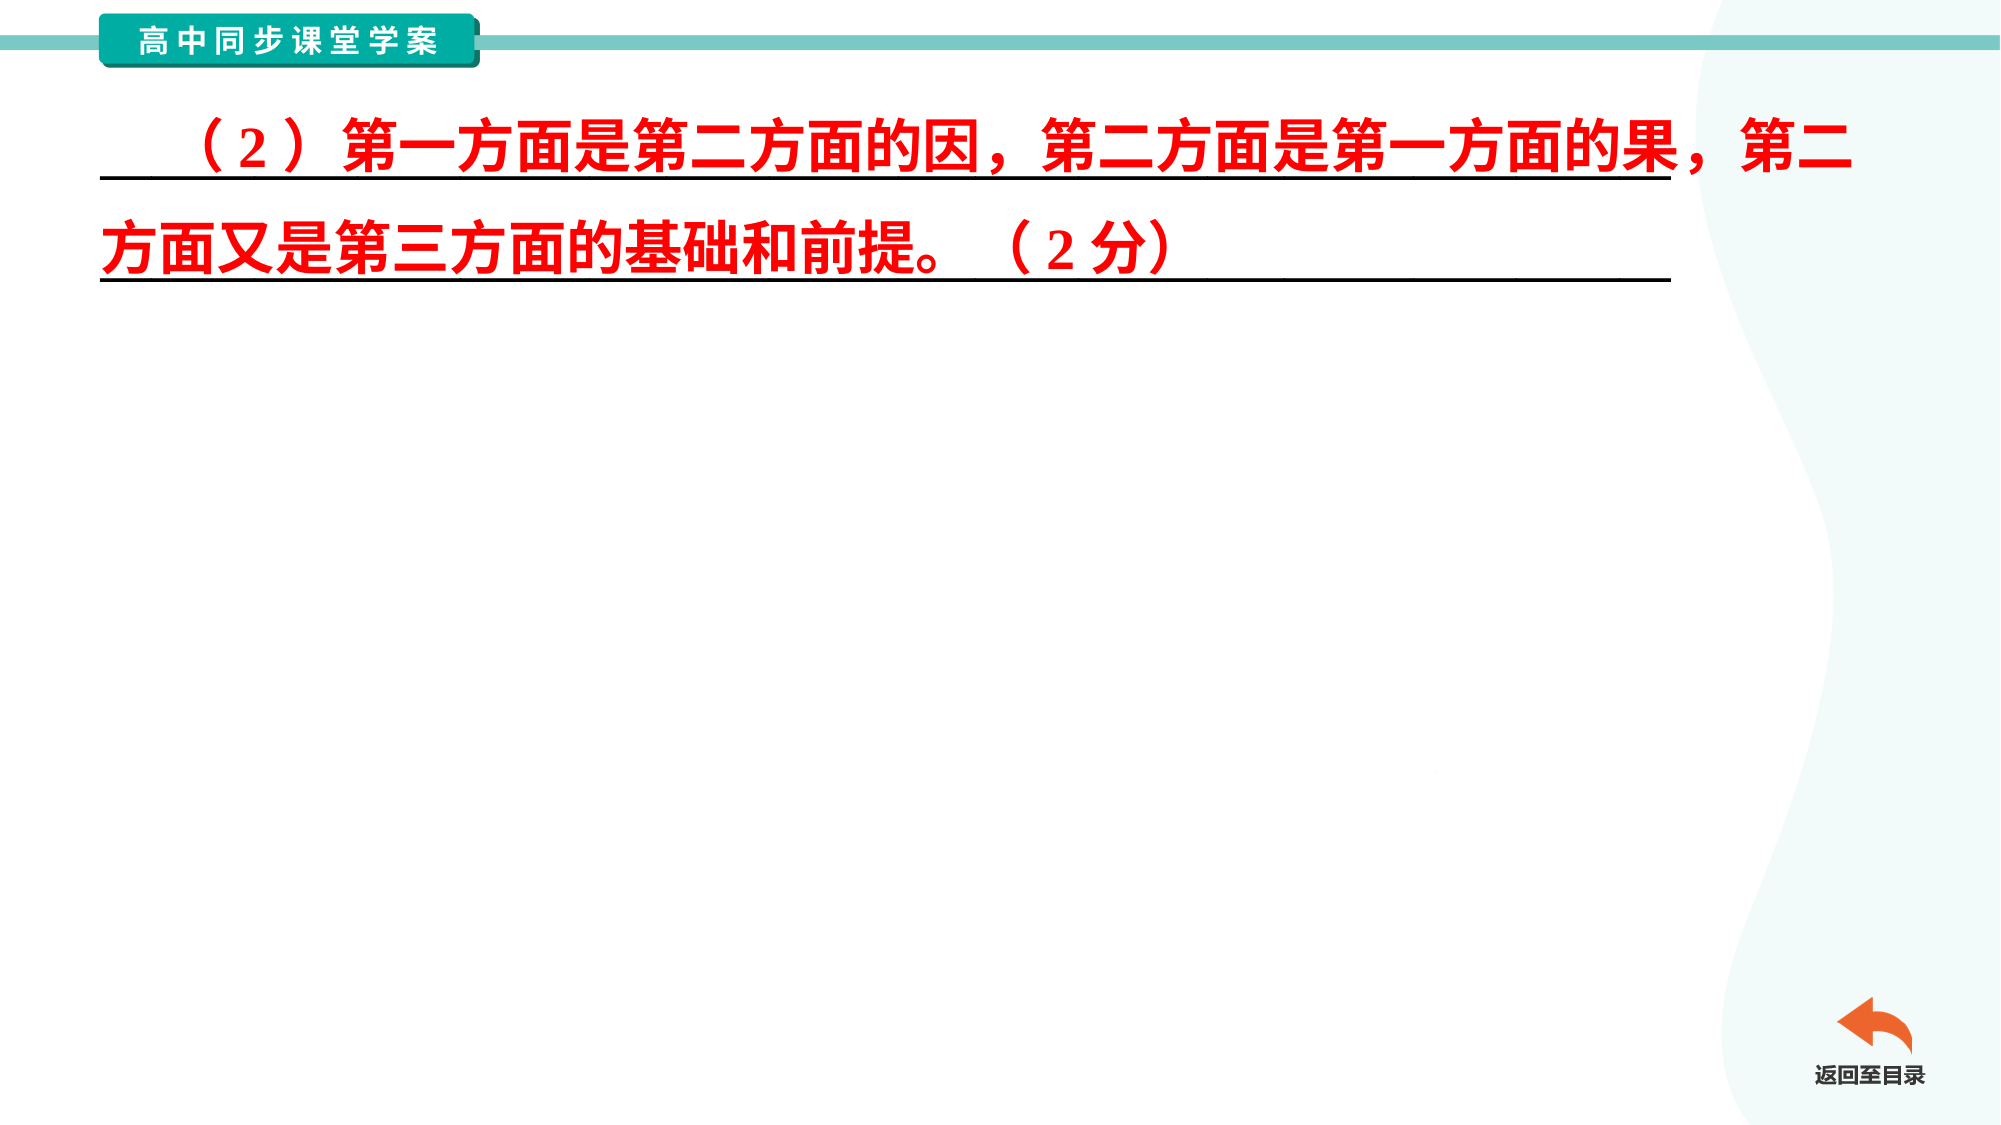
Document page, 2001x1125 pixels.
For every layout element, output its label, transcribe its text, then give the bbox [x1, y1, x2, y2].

text_box （2）第一方面是第二方面的因，第二方面是第一方面的果，第二 方面又是第三方面的基础和前提。（2分） [100, 76, 1899, 281]
picture [0, 0, 2000, 1125]
text_box _____________________________________________________________ _____________________________________________________________ [100, 281, 1899, 286]
